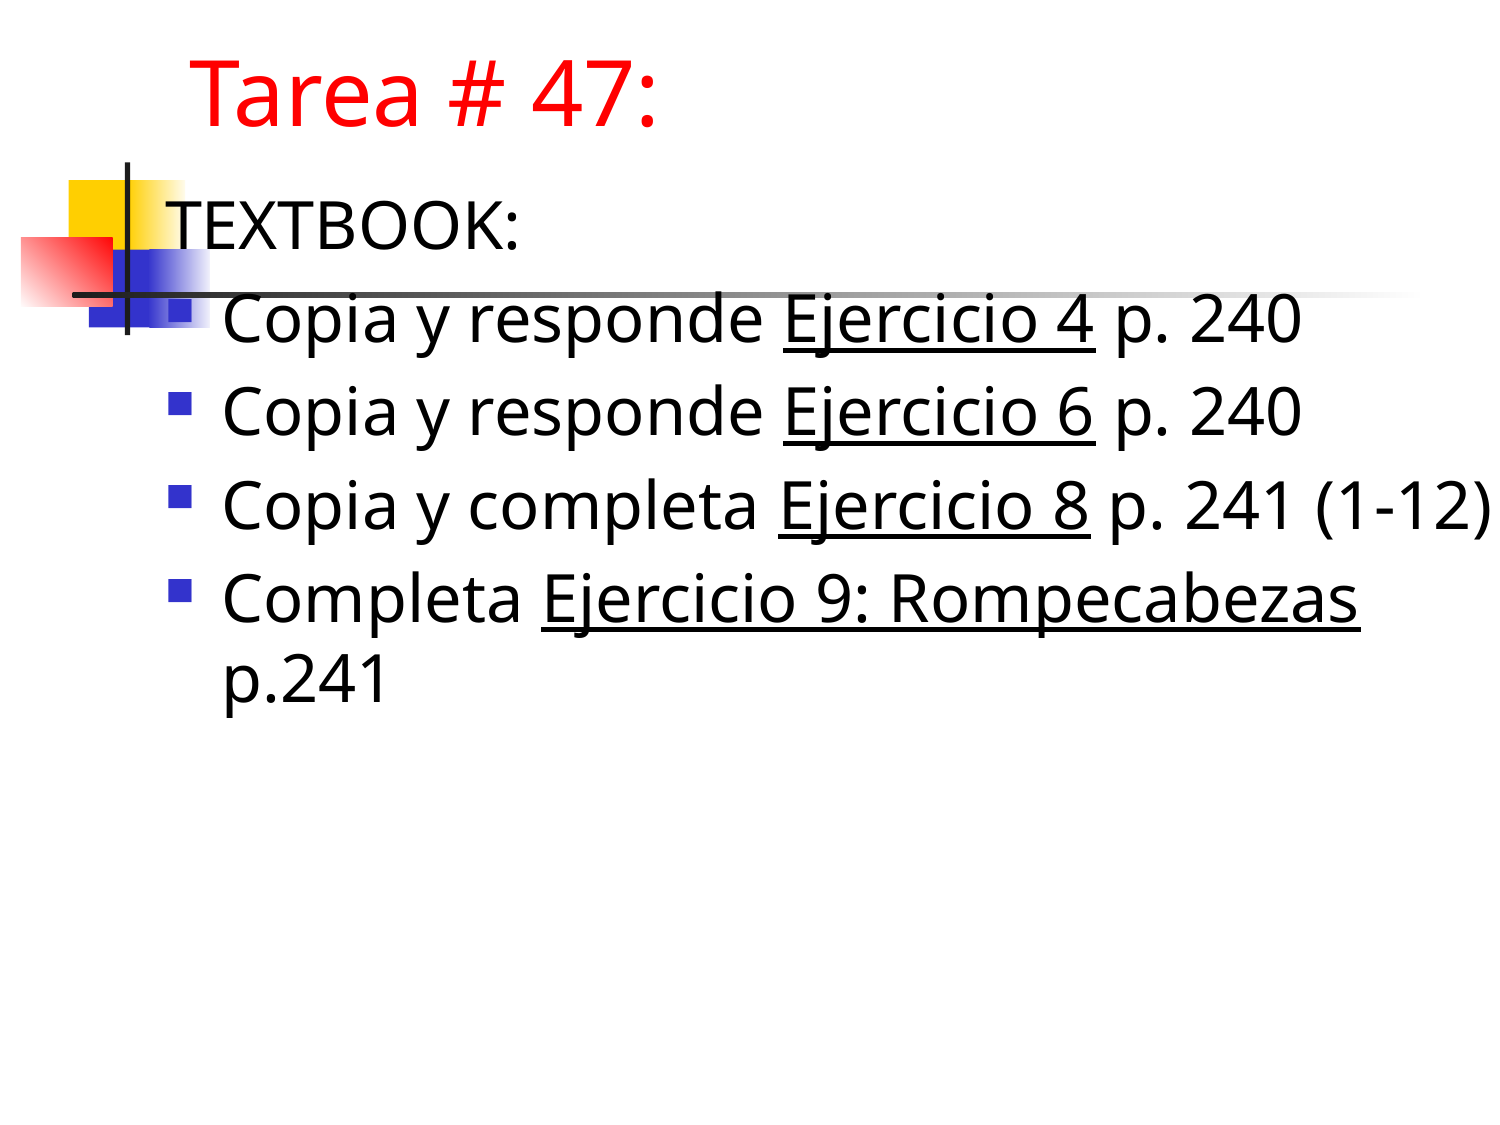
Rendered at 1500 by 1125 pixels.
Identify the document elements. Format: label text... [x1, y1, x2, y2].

text_box Tarea # 47: [174, 0, 1454, 153]
list TEXTBOOK: Copia y responde Ejercicio 4 p. 240 Copia y responde Ejercicio 6 p. 240 Copia y completa Ejercicio 8 p. 241 (1-12) Completa Ejercicio 9: Rompecabezas p.241 [150, 174, 1500, 1125]
